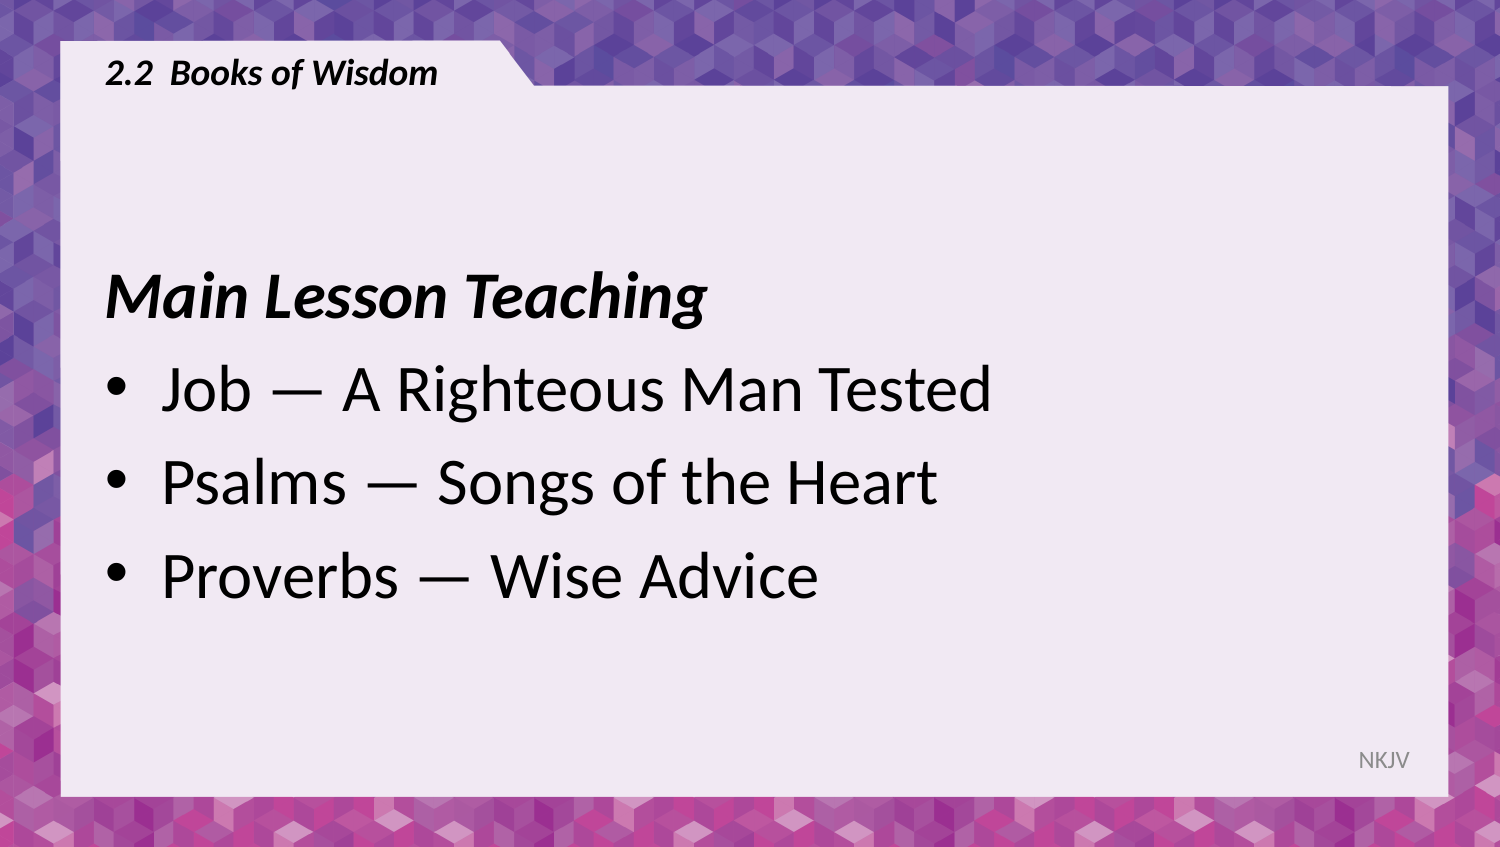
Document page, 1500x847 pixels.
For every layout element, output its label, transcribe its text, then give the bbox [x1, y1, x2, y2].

footer NKJV [950, 736, 1425, 782]
title 2.2 Books of Wisdom [89, 33, 1420, 108]
list Main Lesson Teaching Job — A Righteous Man Tested Psalms — Songs of the Heart Proverbs — Wise Advice [89, 141, 1403, 722]
picture [0, 0, 1500, 847]
